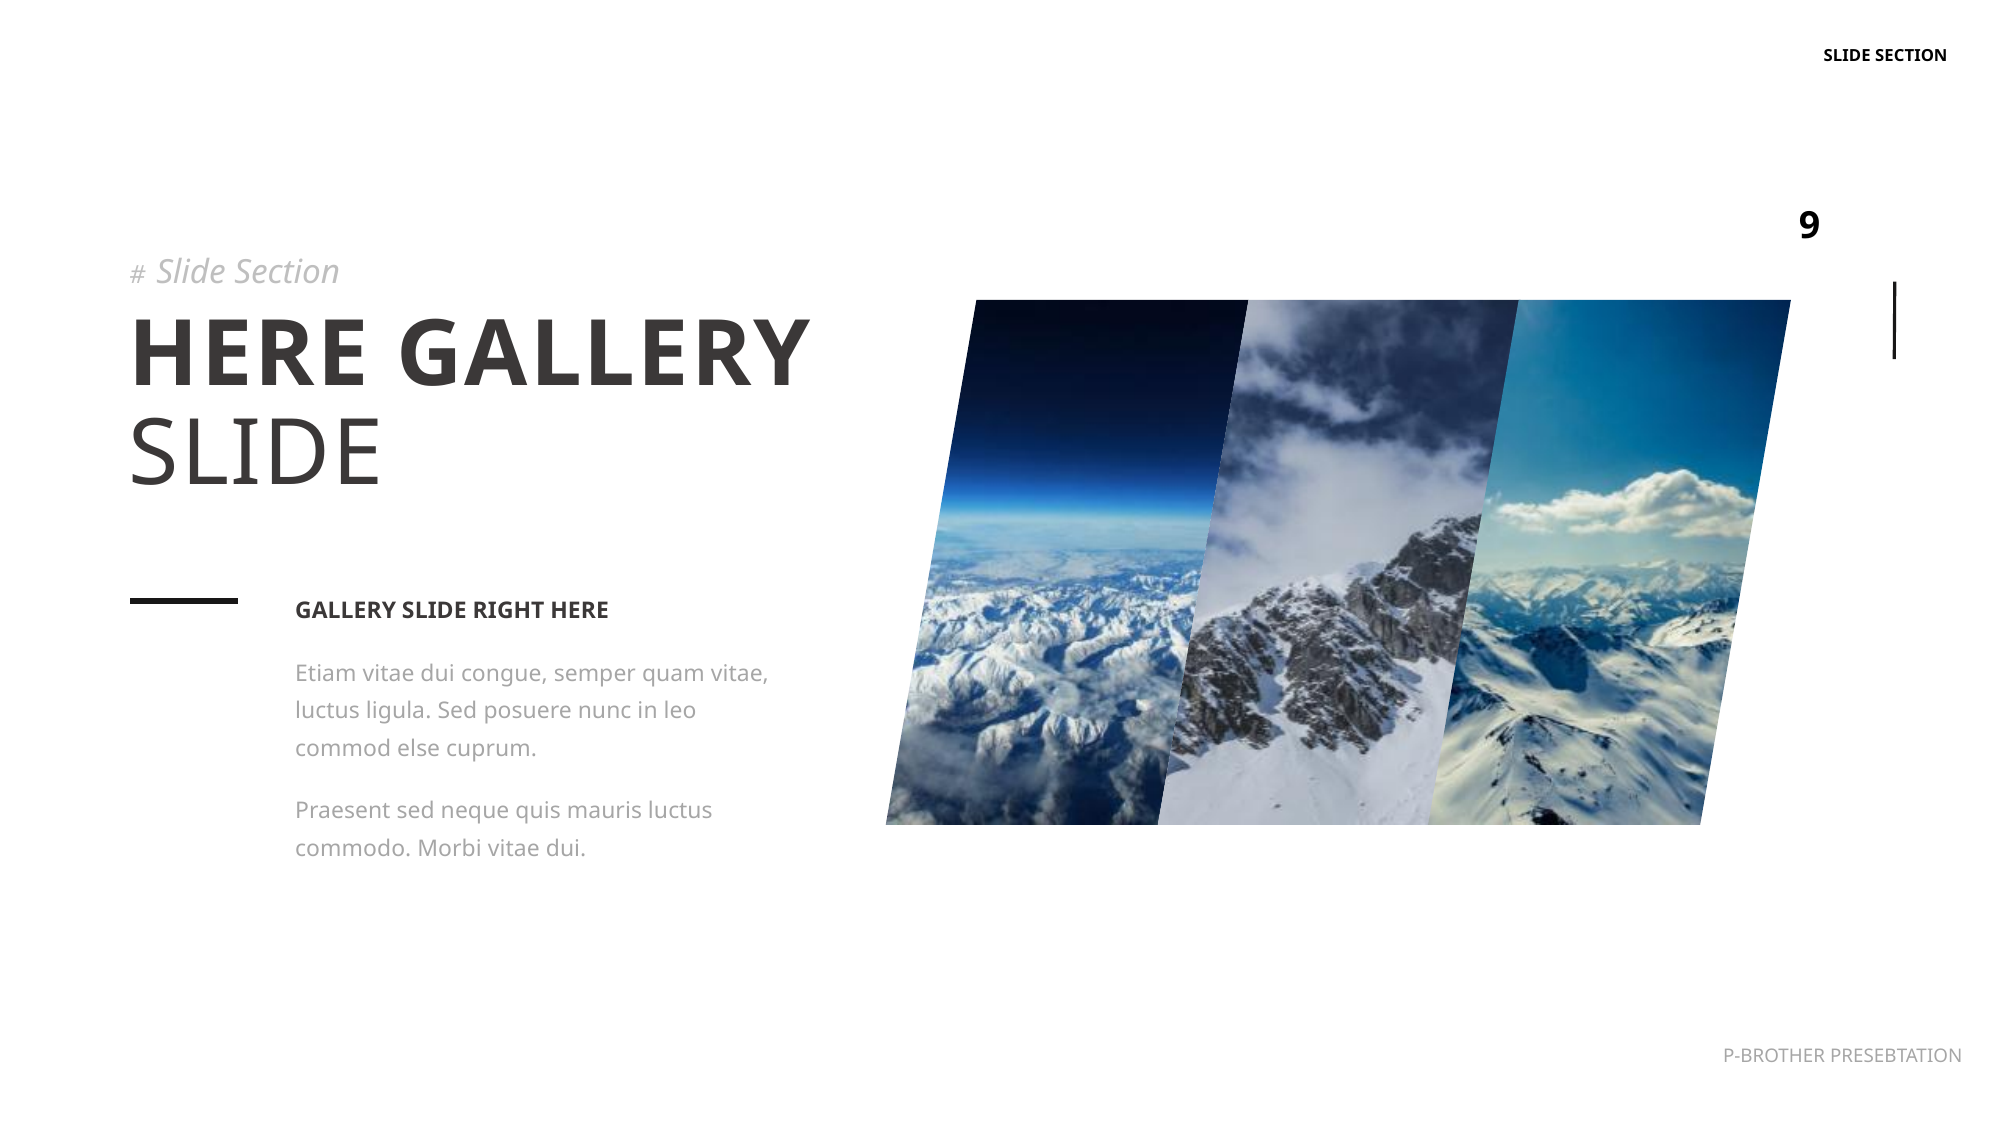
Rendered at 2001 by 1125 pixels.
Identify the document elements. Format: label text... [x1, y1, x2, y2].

picture [885, 299, 1791, 825]
text_box GALLERY SLIDE RIGHT HERE Etiam vitae dui congue, semper quam vitae, luctus ligula. Sed posuere nunc in leo commod else cuprum. Praesent sed neque quis mauris luctus commodo. Morbi vitae dui. [280, 578, 786, 878]
text_box HERE GALLERY SLIDE [114, 298, 915, 521]
text_box # Slide Section [114, 247, 764, 309]
